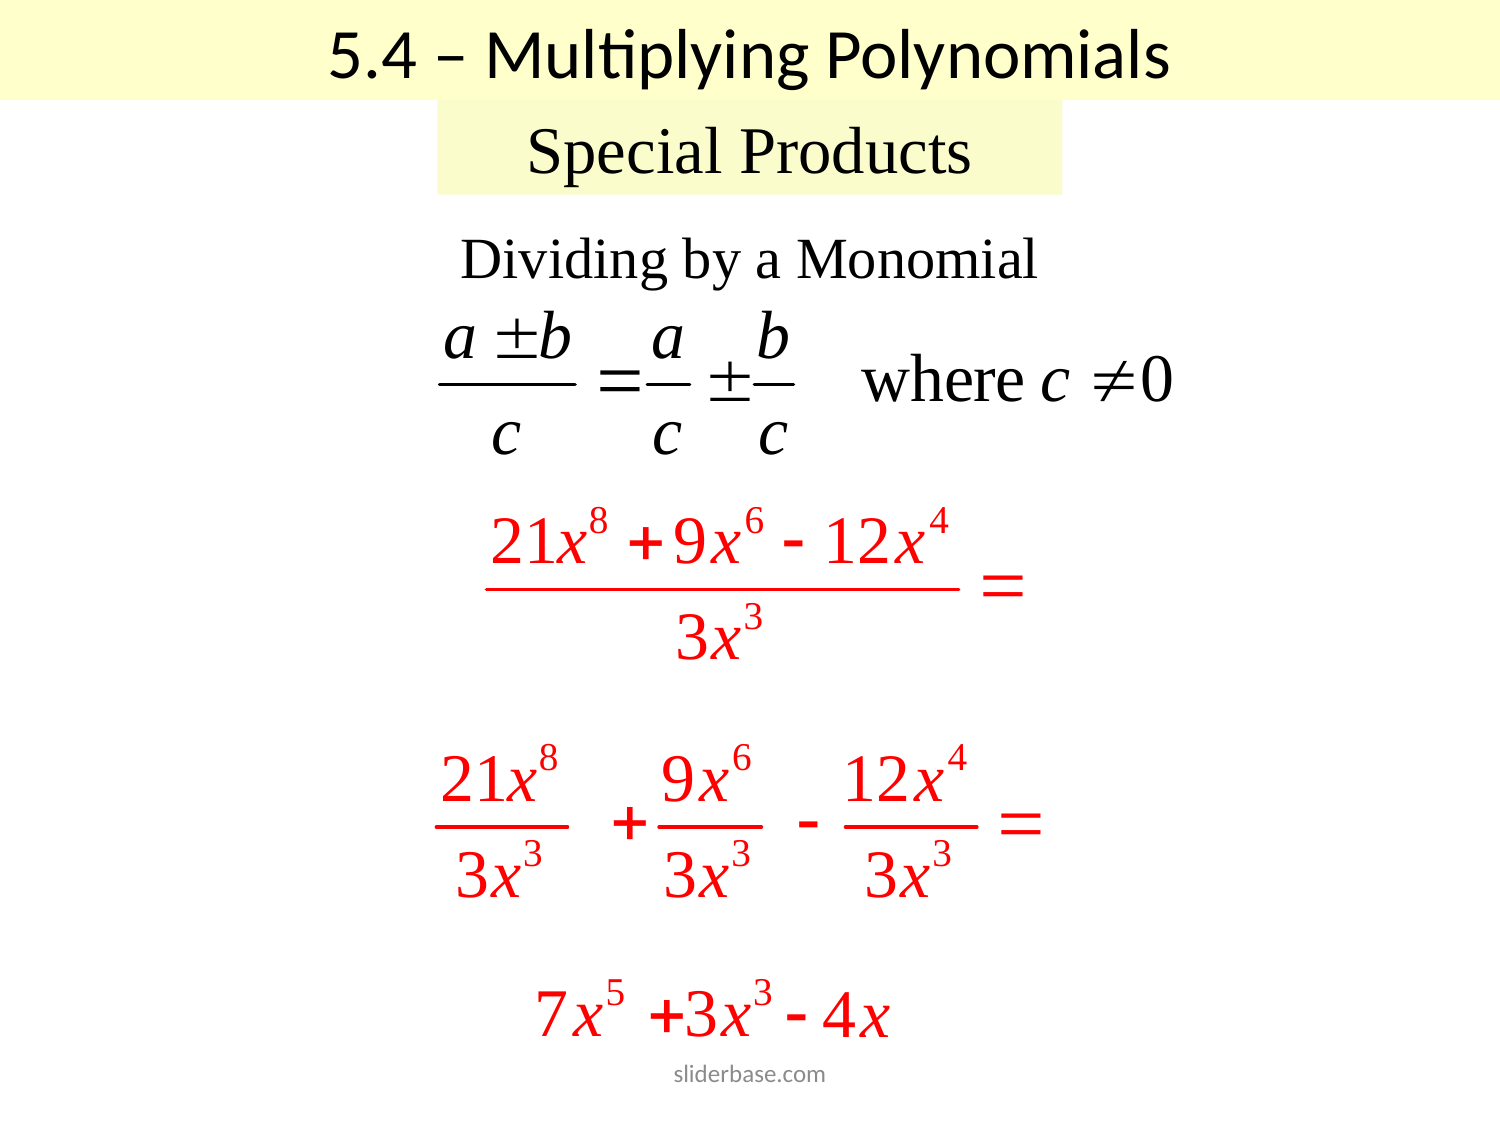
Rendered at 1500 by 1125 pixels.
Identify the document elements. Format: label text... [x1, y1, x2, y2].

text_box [599, 724, 776, 913]
title 5.4 – Multiplying Polynomials [0, 0, 1500, 100]
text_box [787, 724, 1042, 913]
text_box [427, 293, 1186, 470]
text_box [474, 487, 1024, 675]
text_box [424, 724, 584, 913]
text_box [637, 962, 785, 1054]
text_box Dividing by a Monomial [393, 212, 1107, 298]
text_box Special Products [437, 99, 1063, 195]
footer sliderbase.com [512, 1042, 988, 1103]
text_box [524, 962, 635, 1054]
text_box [774, 974, 906, 1055]
